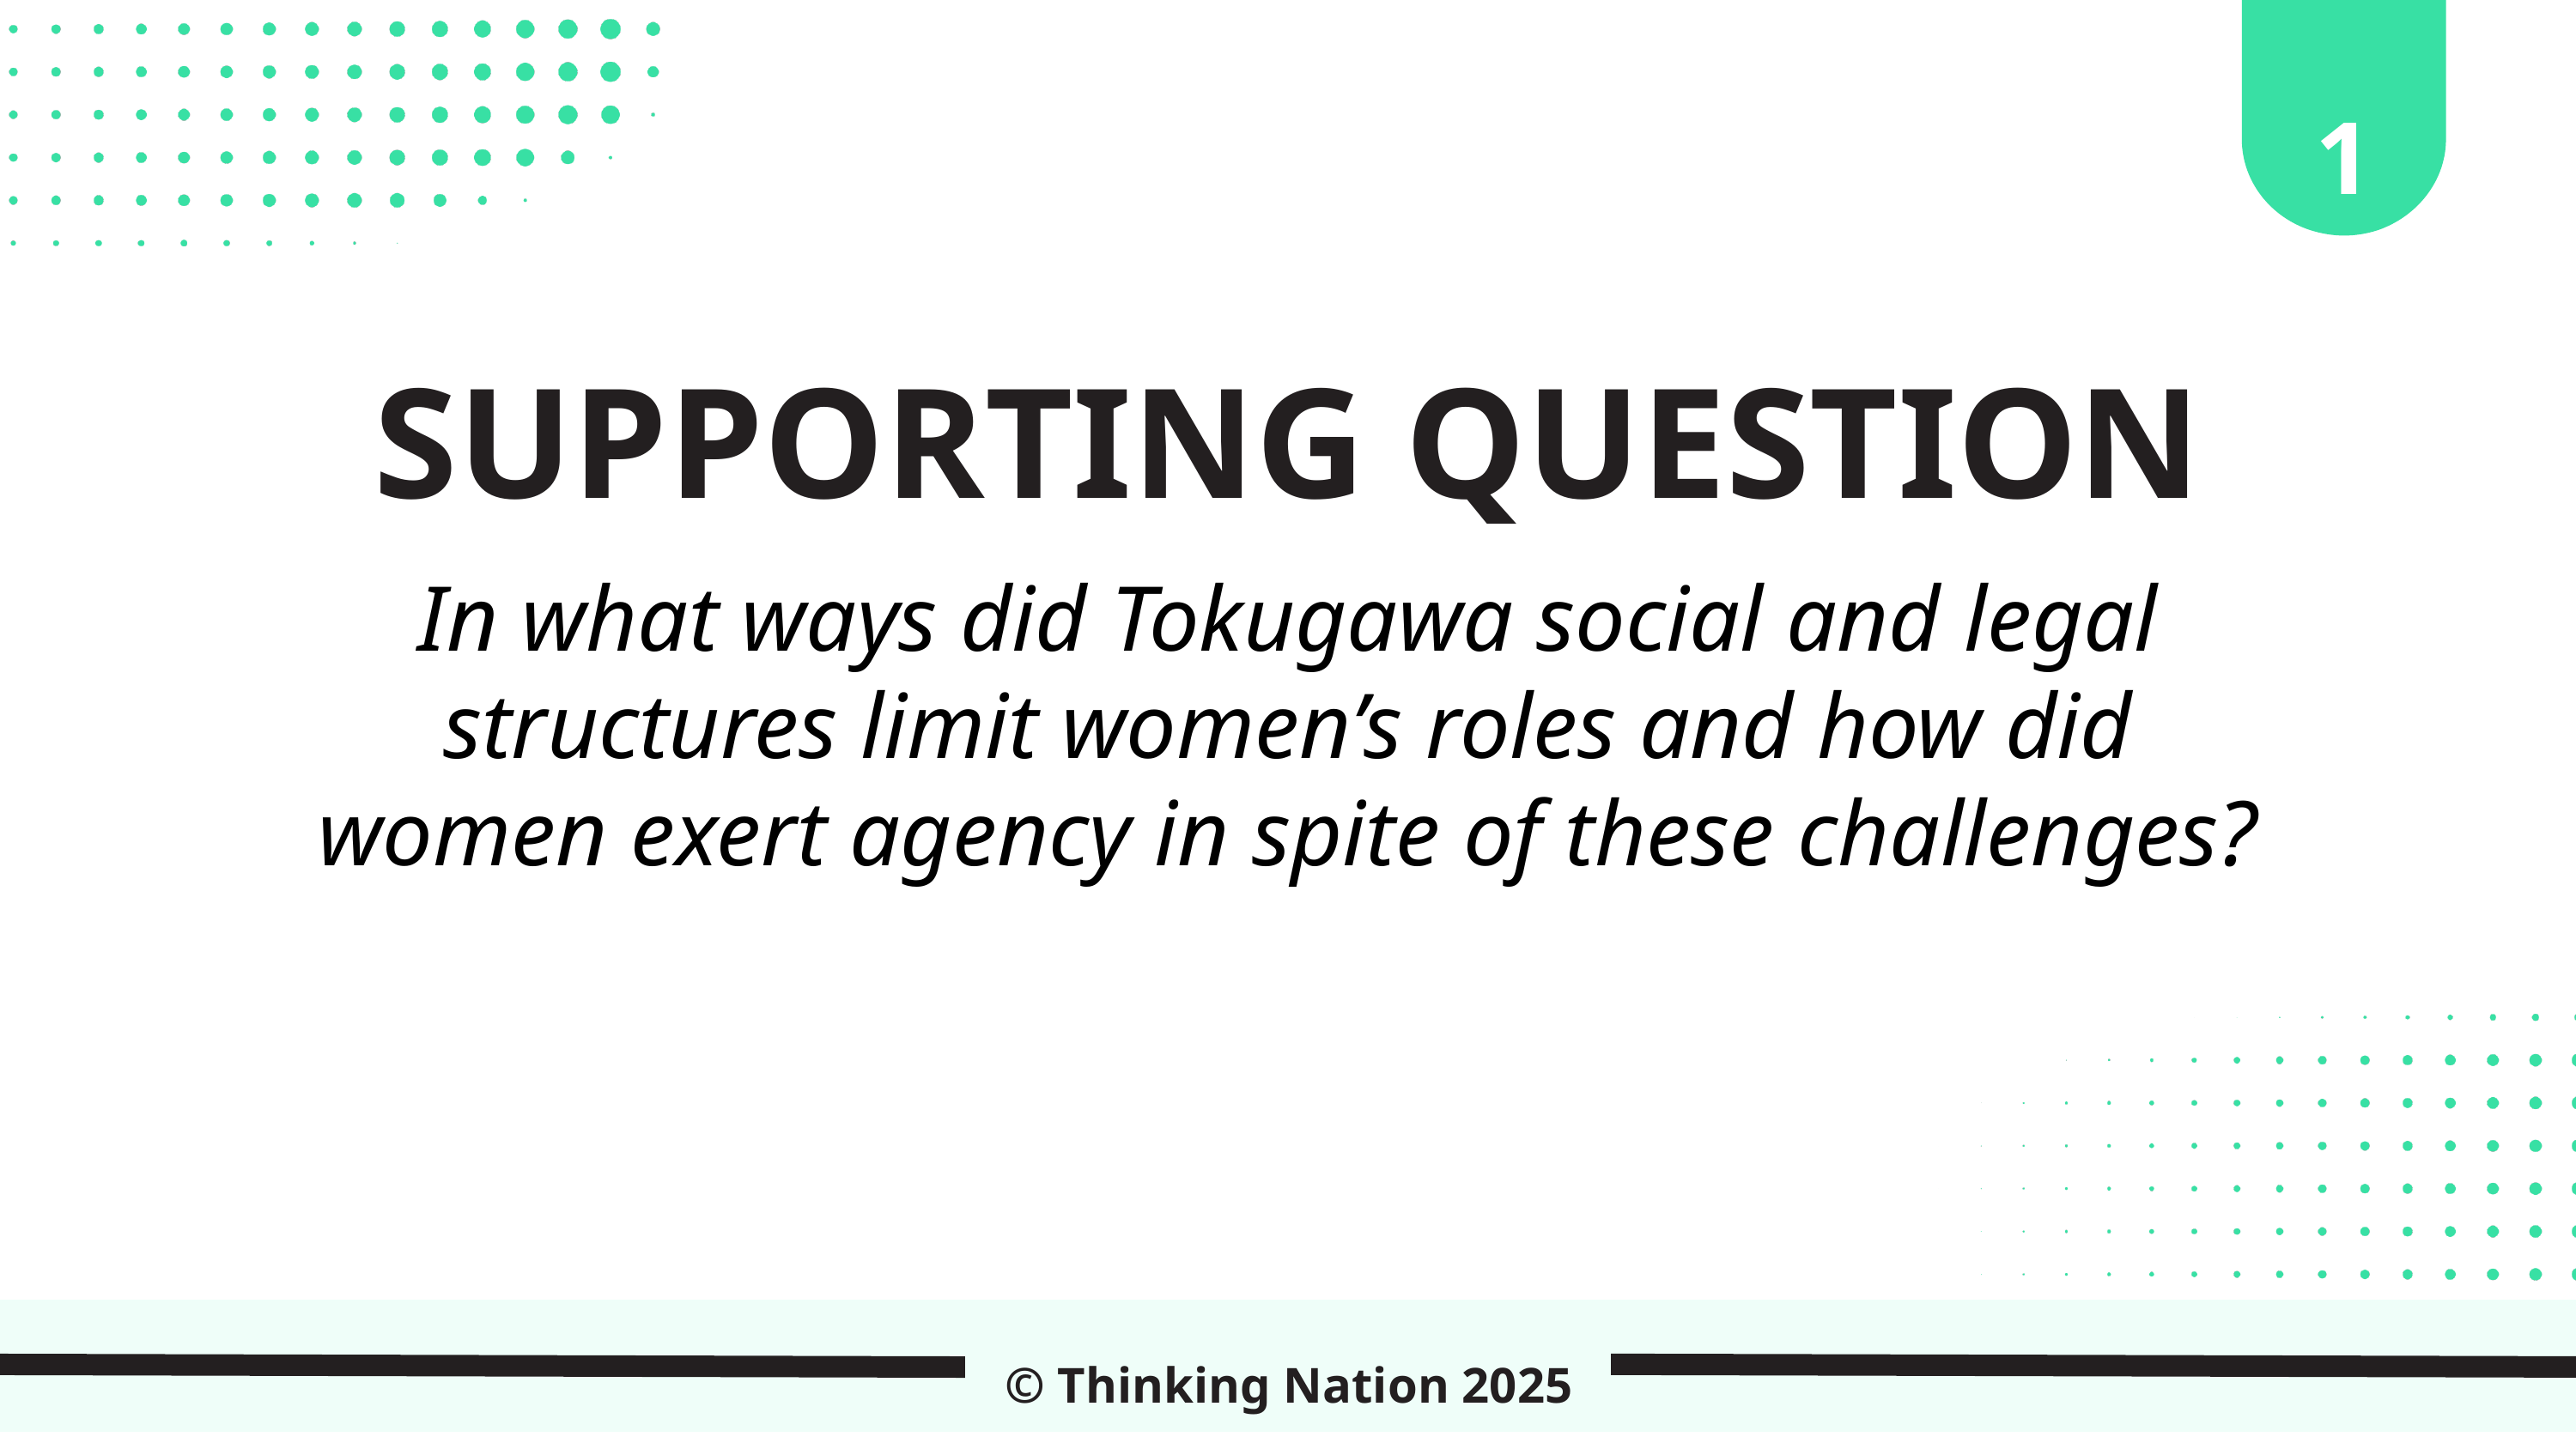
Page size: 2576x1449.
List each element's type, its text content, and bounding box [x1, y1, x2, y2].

text_box [1938, 1013, 2576, 1299]
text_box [2233, 0, 2455, 236]
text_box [0, 1299, 2576, 1433]
text_box SUPPORTING QUESTION [359, 273, 2216, 530]
text_box In what ways did Tokugawa social and legal structures limit women’s roles and how did women exert agency in spite of these challenges? [295, 561, 2281, 884]
text_box [0, 0, 660, 246]
